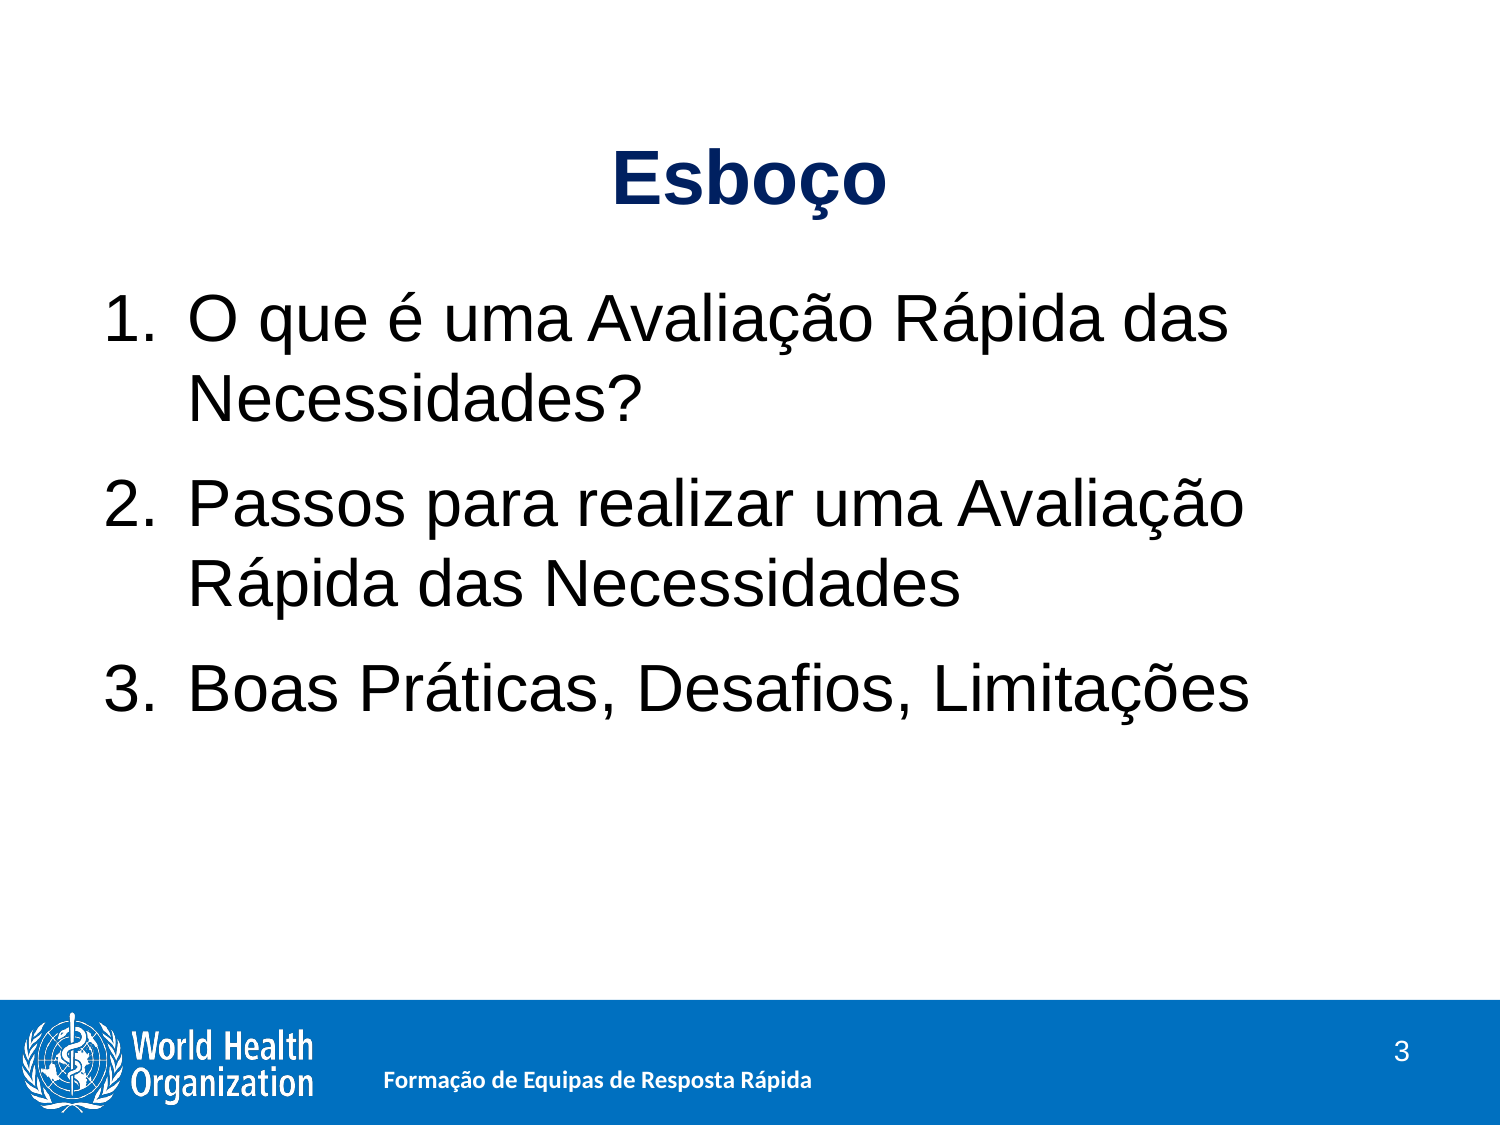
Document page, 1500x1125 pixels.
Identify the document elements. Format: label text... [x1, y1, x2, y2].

list O que é uma Avaliação Rápida das Necessidades? Passos para realizar uma Avaliação Rápida das Necessidades Boas Práticas, Desafios, Limitações [88, 266, 1483, 918]
title Esboço [0, 115, 1500, 232]
picture [21, 1012, 313, 1113]
slide_number 3 [1074, 1024, 1425, 1103]
